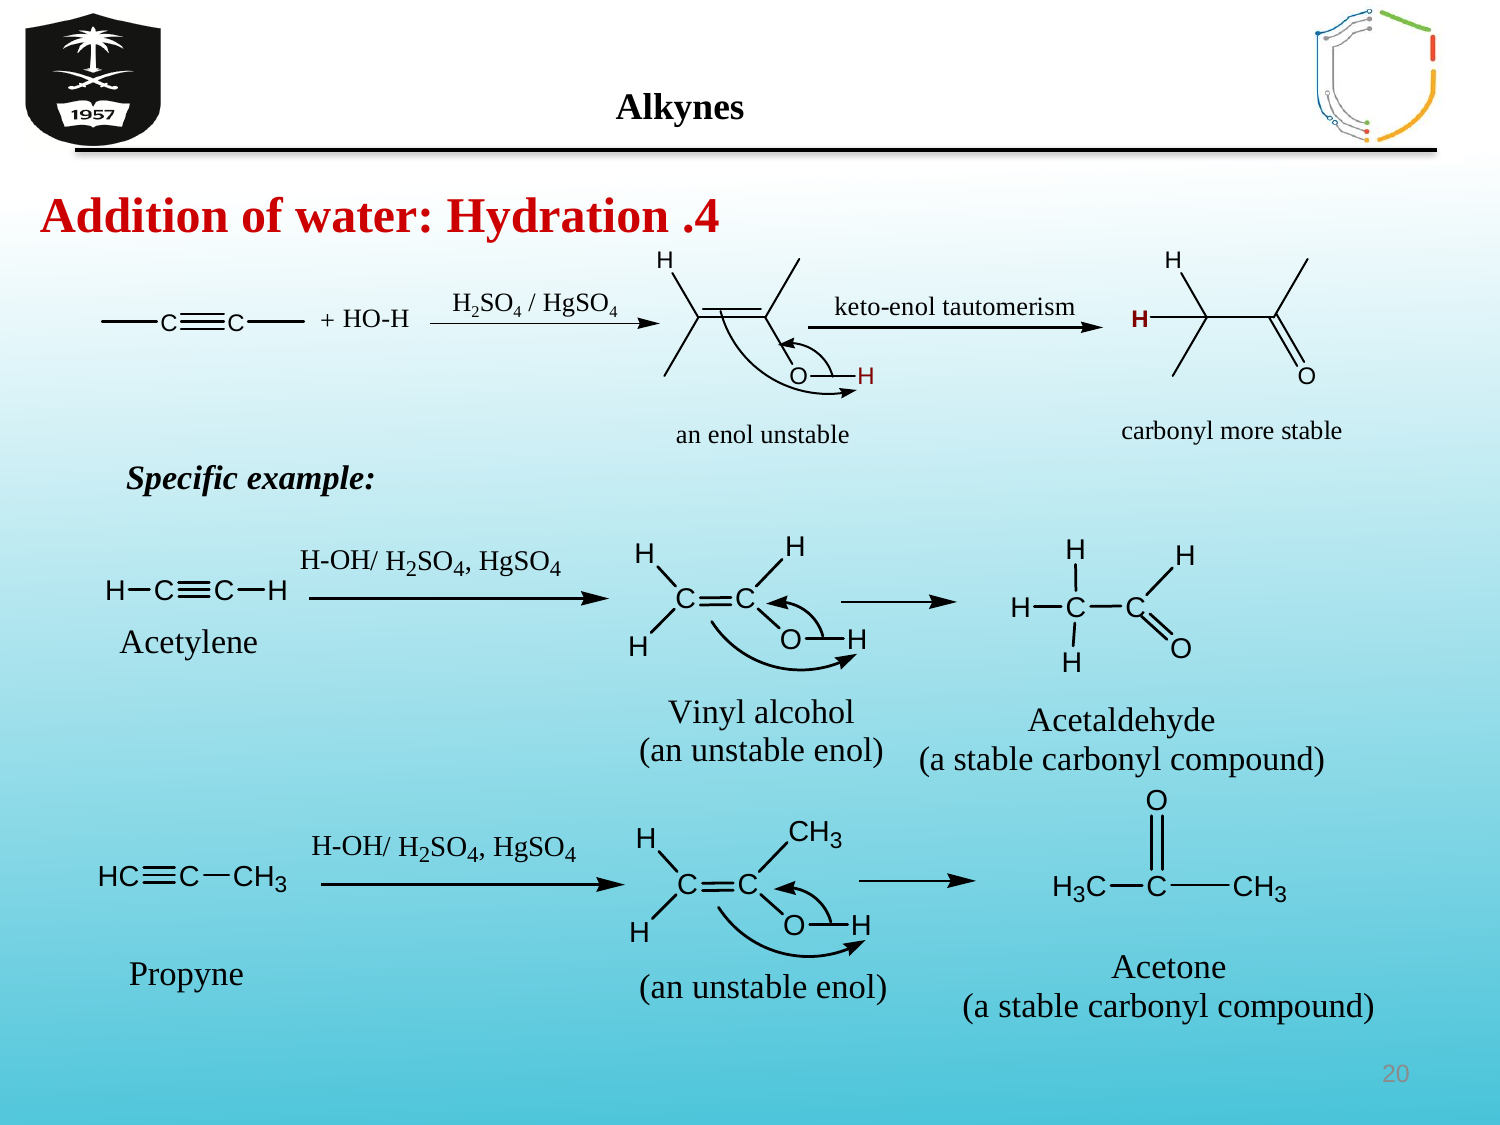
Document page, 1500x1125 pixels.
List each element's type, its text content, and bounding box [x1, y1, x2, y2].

text_box 4. Addition of water: Hydration [24, 174, 875, 250]
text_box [104, 462, 1326, 779]
text_box Alkynes [600, 74, 760, 135]
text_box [99, 249, 1343, 451]
picture [1287, 0, 1463, 165]
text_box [97, 787, 1376, 1026]
slide_number 20 [1074, 1042, 1425, 1103]
picture [24, 12, 163, 151]
